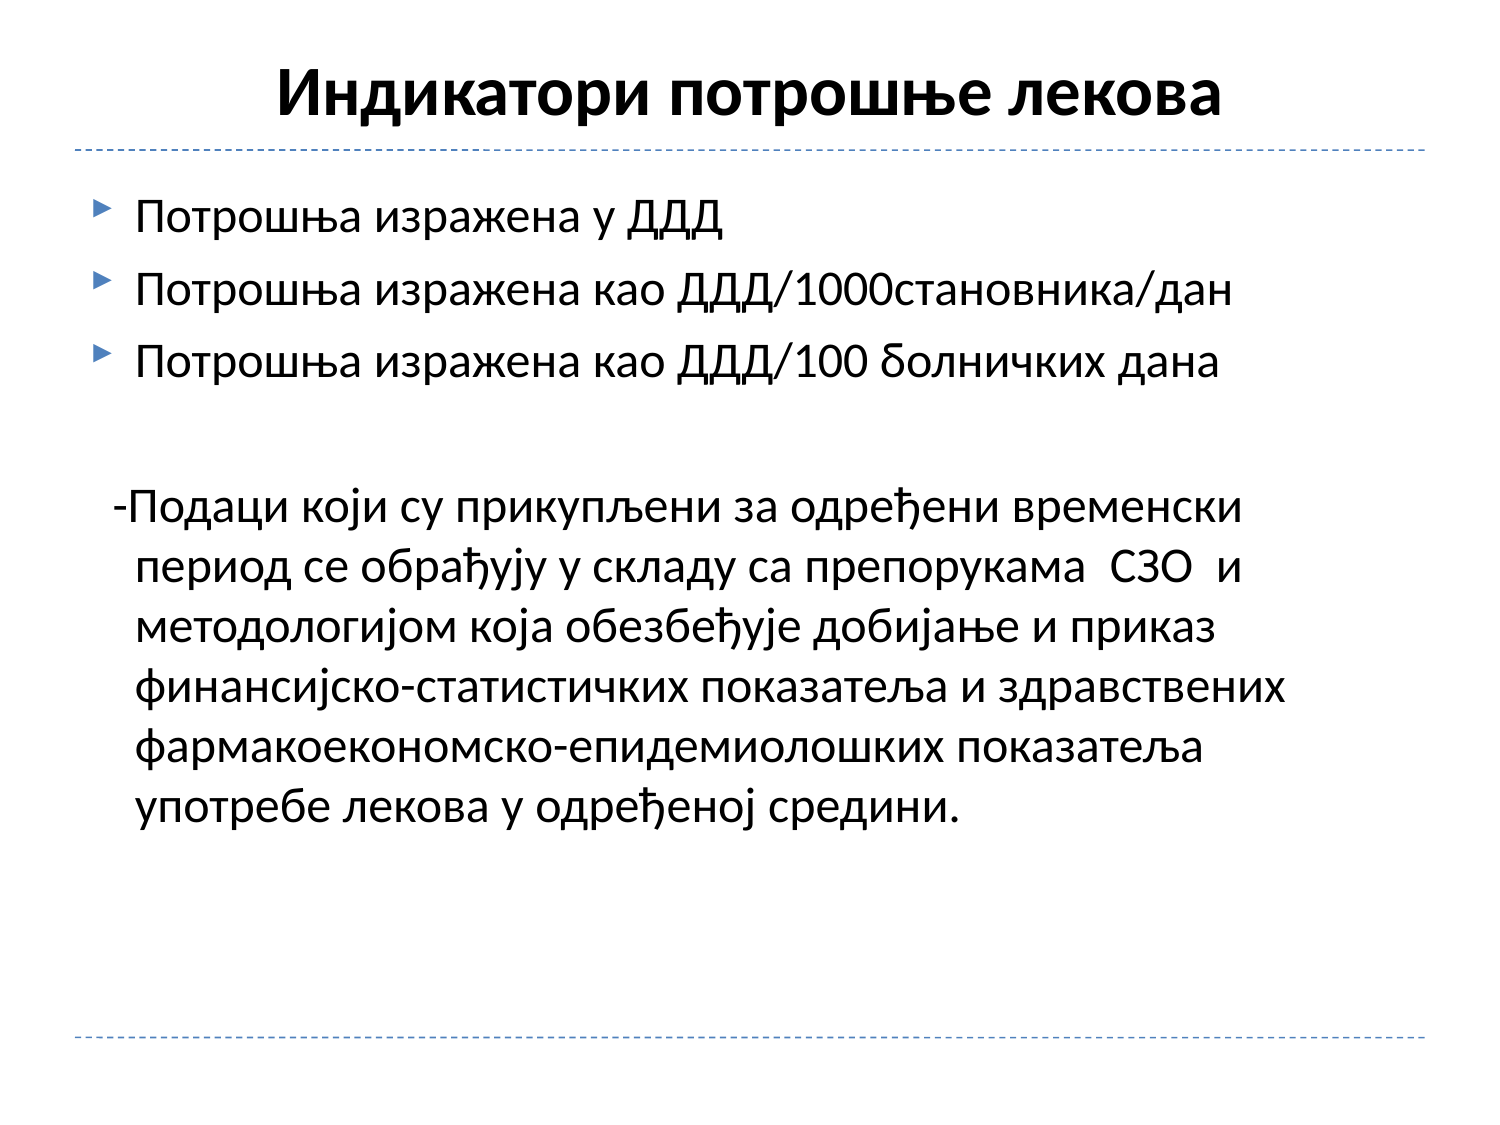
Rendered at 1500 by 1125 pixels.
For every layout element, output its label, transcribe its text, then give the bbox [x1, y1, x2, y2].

list Потрошња изражена у ДДД Потрошња изражена као ДДД/1000становника/дан Потрошња изражена као ДДД/100 болничких дана -Подаци који су прикупљени за одређени временски период се обрађују у складу са препорукама СЗО и методологијом која обезбеђује добијање и приказ финансијско-статистичких показатеља и здравствених фармакоекономско-епидемиолошких показатеља употребе лекова у одређеној средини. [74, 174, 1426, 1038]
title Индикатори потрошње лекова [74, 12, 1426, 138]
